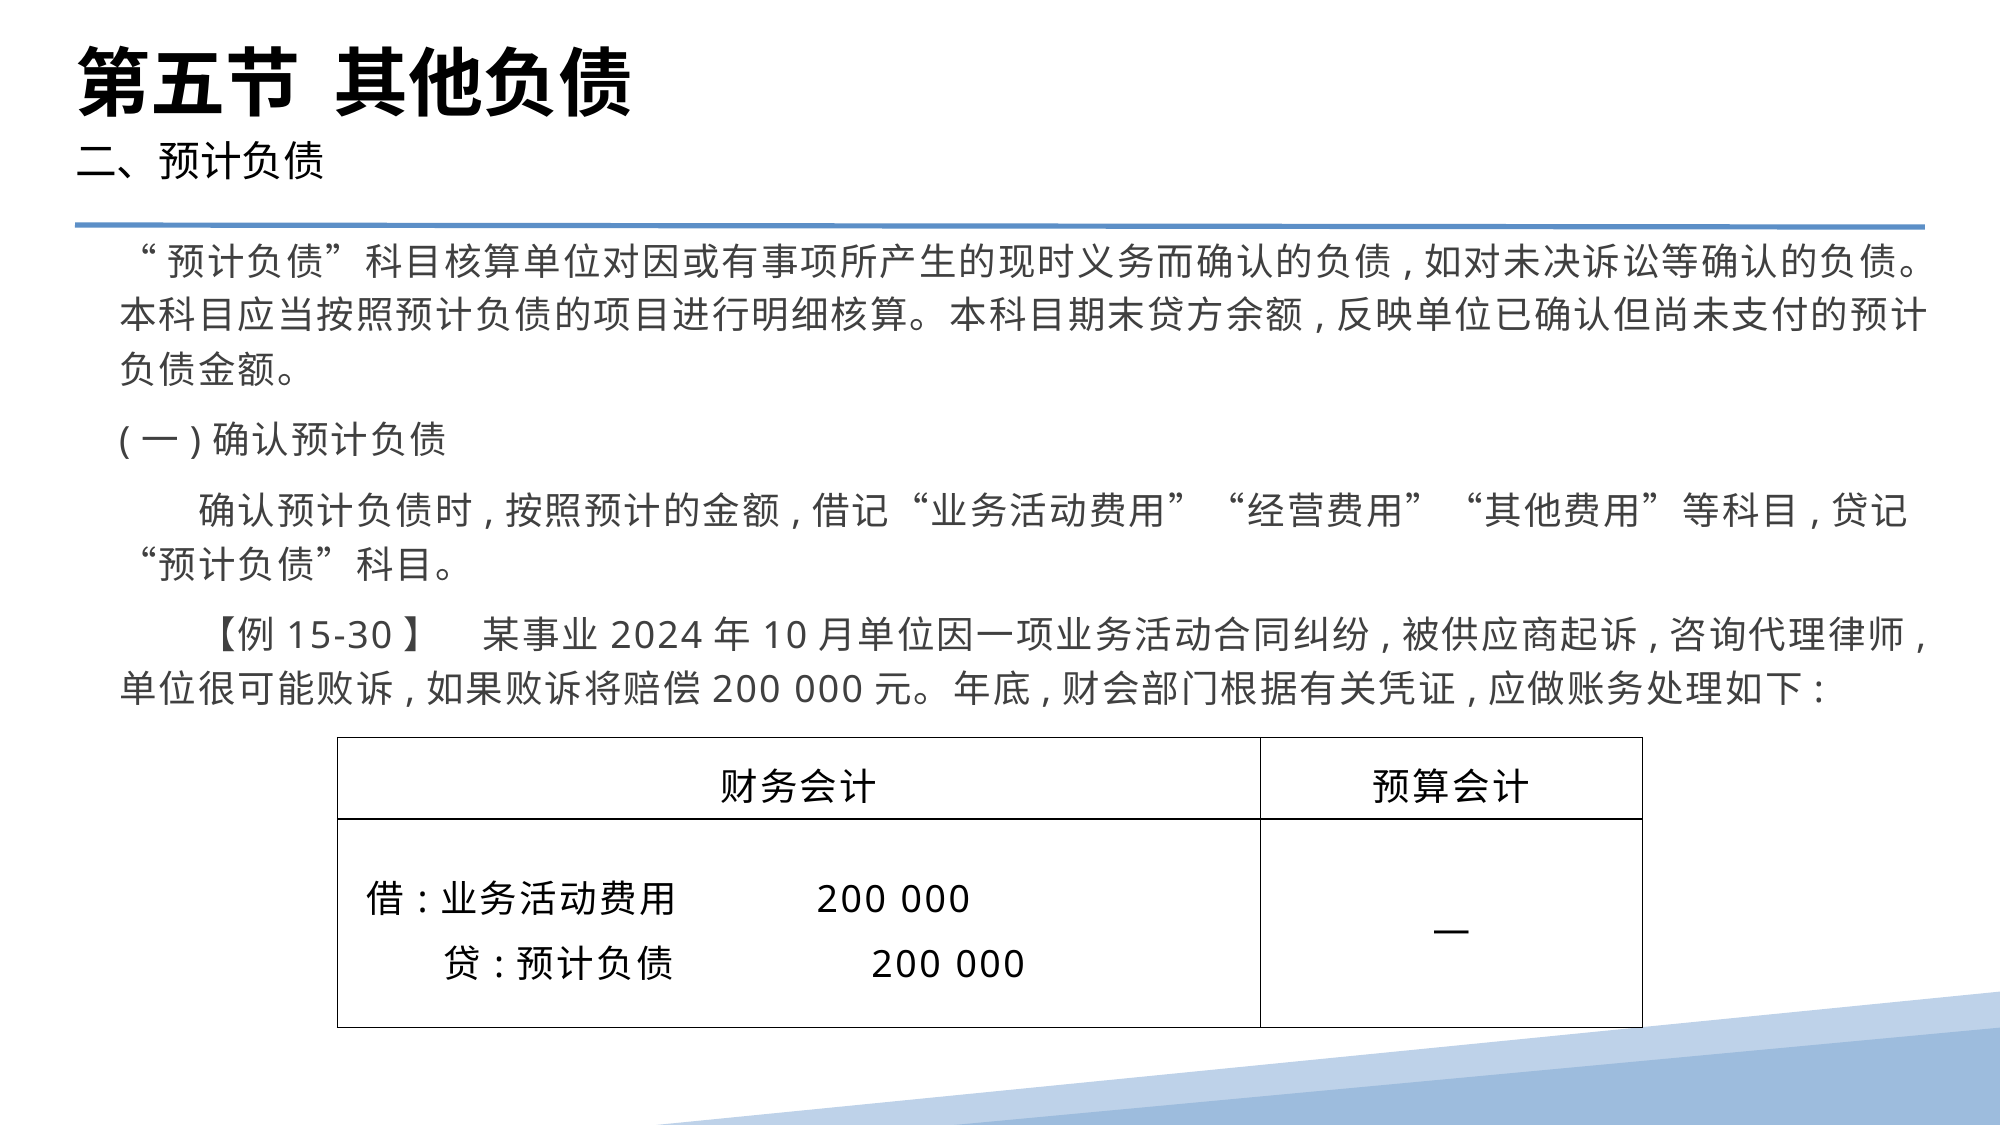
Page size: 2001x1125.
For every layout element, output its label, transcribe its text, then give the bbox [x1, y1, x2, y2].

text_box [74, 224, 1925, 228]
table_cell — [1261, 820, 1642, 991]
text_box 二、预计负债 [75, 124, 1925, 200]
table_header 预算会计 [1261, 738, 1642, 818]
text_box 第五节 其他负债 [75, 24, 1925, 124]
text_box “预计负债”科目核算单位对因或有事项所产生的现时义务而确认的负债,如对未决诉讼等确认的负债。本科目应当按照预计负债的项目进行明细核算。本科目期末贷方余额,反映单位已确认但尚未支付的预计负债金额。 (一)确认预计负债 确认预计负债时,按照预计的金额,借记“业务活动费用”“经营费用”“其他费用”等科目,贷记“预计负债”科目。 【例15-30】 某事业2024年10月单位因一项业务活动合同纠纷,被供应商起诉,咨询代理律师,单位很可能败诉,如果败诉将赔偿200 000元。年底,财会部门根据有关凭证,应做账务处理如下: [108, 200, 1957, 739]
table_header 财务会计 [338, 738, 1260, 818]
table_cell 借:业务活动费用 200 000 贷:预计负债 200 000 [338, 820, 1260, 1027]
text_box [656, 991, 2000, 1125]
